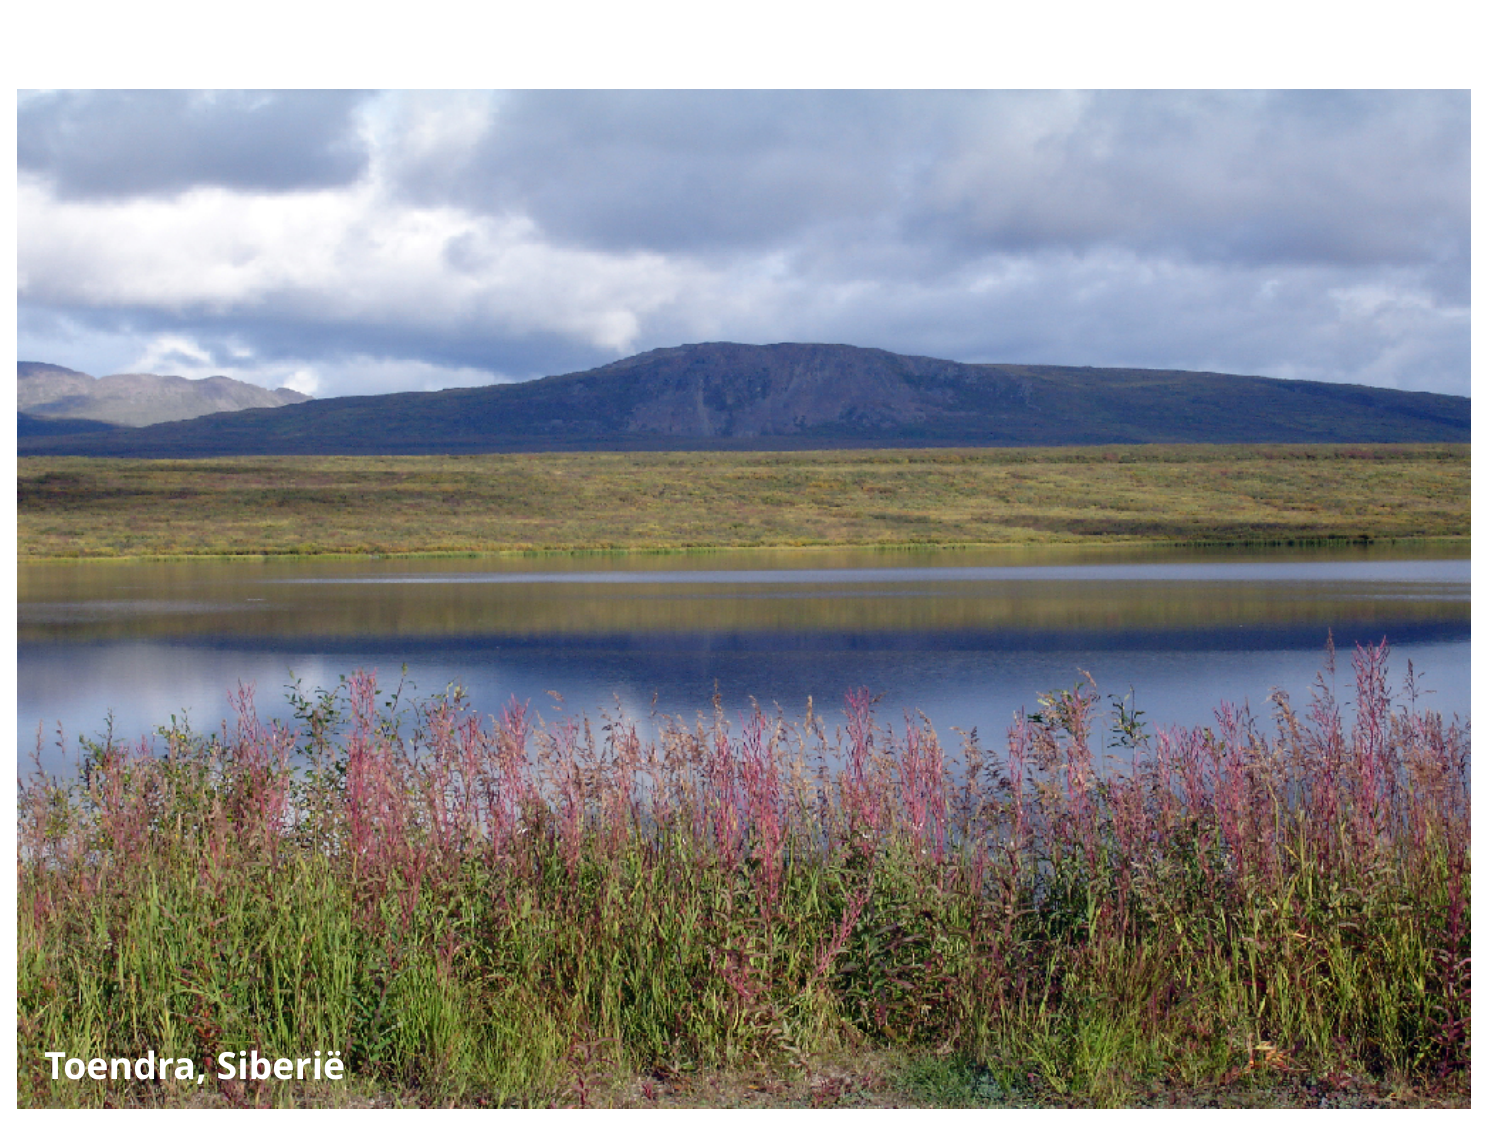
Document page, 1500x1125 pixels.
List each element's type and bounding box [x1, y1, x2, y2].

picture [17, 89, 1471, 1110]
